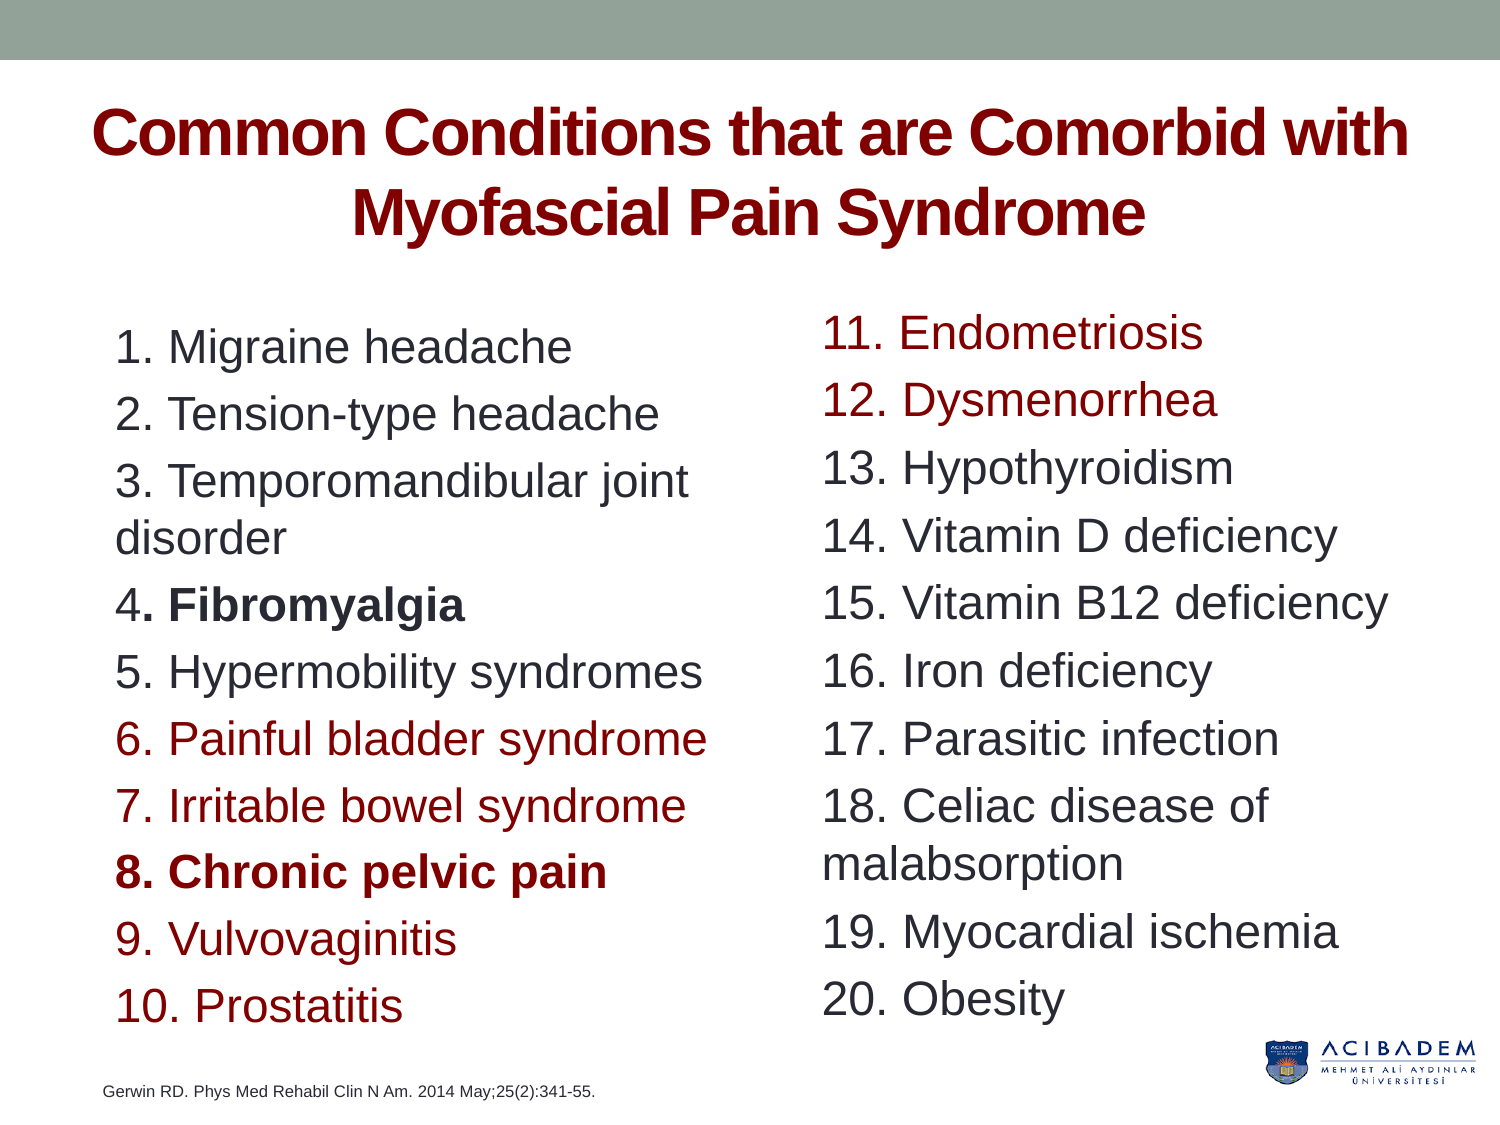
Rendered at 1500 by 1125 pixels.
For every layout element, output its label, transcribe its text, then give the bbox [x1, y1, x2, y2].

title Common Conditions that are Comorbid with Myofascial Pain Syndrome [46, 75, 1454, 263]
text_box Gerwin RD. Phys Med Rehabil Clin N Am. 2014 May;25(2):341-55. [87, 1073, 617, 1108]
list 11. Endometriosis 12. Dysmenorrhea 13. Hypothyroidism 14. Vitamin D deficiency 15. Vitamin B12 deficiency 16. Iron deficiency 17. Parasitic infection 18. Celiac disease of malabsorption 19. Myocardial ischemia 20. Obesity [806, 293, 1470, 1036]
picture [1247, 1015, 1500, 1125]
list 1. Migraine headache 2. Tension-type headache 3. Temporomandibular joint disorder 4. Fibromyalgia 5. Hypermobility syndromes 6. Painful bladder syndrome 7. Irritable bowel syndrome 8. Chronic pelvic pain 9. Vulvovaginitis 10. Prostatitis [99, 308, 763, 1052]
